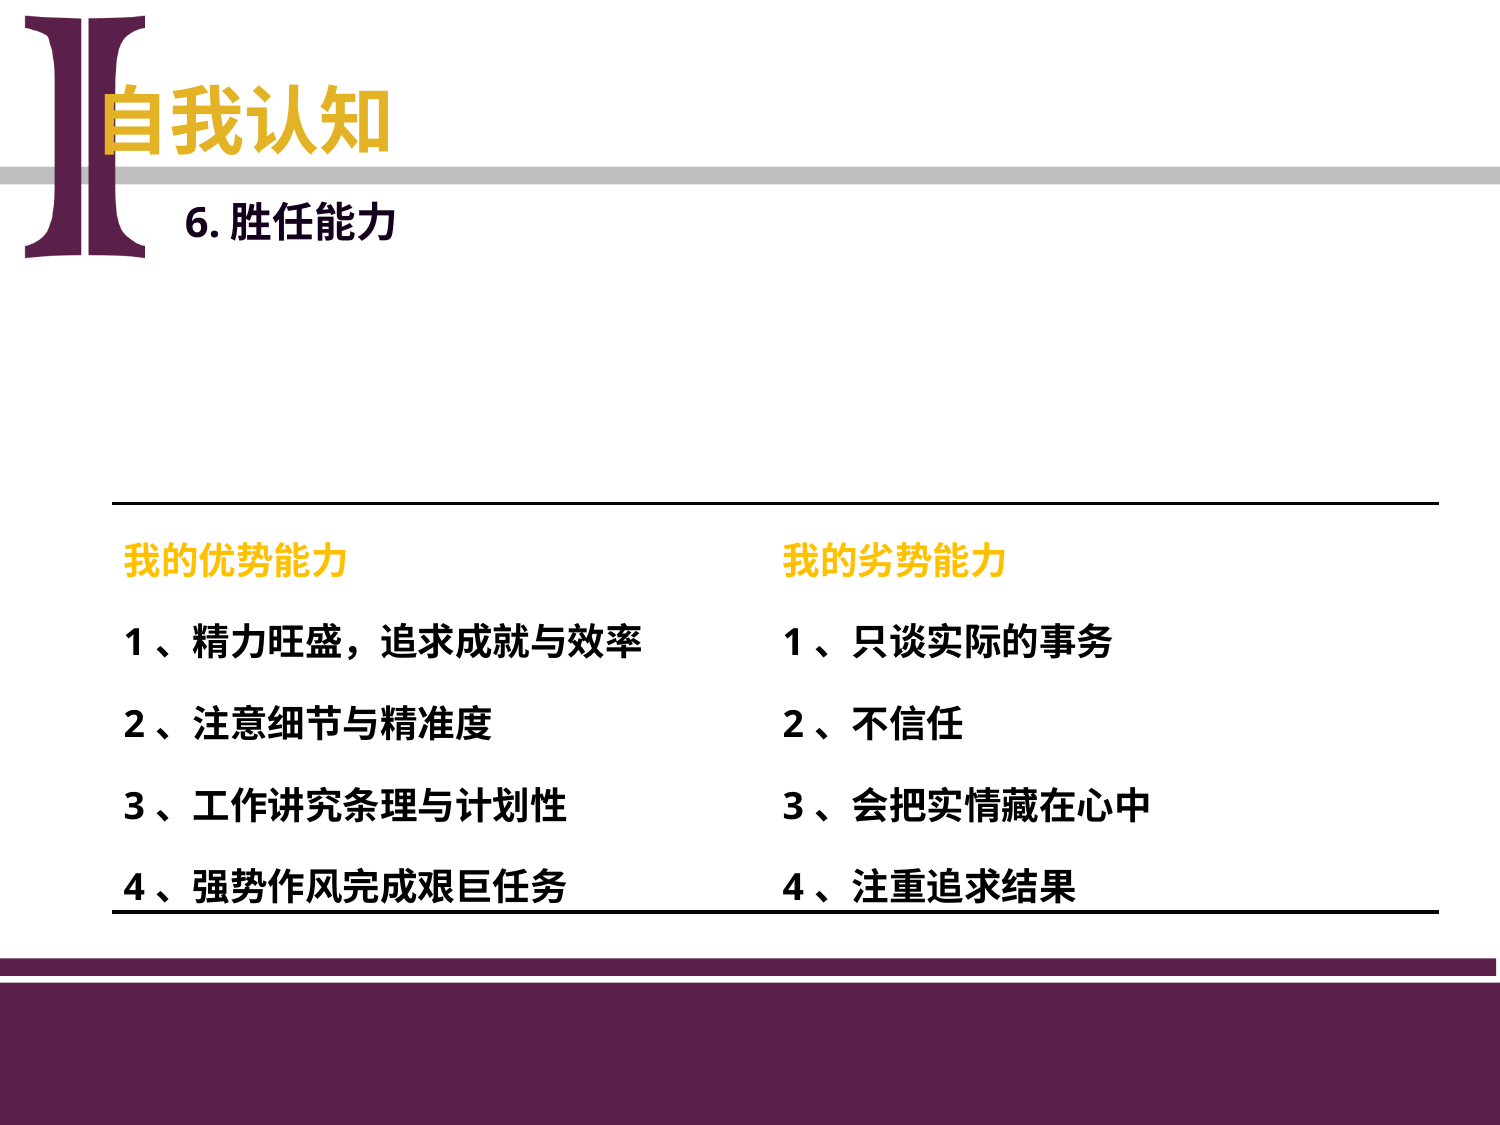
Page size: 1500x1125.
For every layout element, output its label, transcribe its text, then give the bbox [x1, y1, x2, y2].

table_cell 1、精力旺盛，追求成就与效率 2、注意细节与精准度 3、工作讲究条理与计划性 4、强势作风完成艰巨任务 [112, 585, 771, 910]
text_box 6.胜任能力 [200, 188, 483, 254]
table_header 我的劣势能力 [771, 505, 1439, 585]
table_cell 1、只谈实际的事务 2、不信任 3、会把实情藏在心中 4、注重追求结果 [771, 585, 1439, 910]
text_box 自我认知 [200, 66, 455, 172]
text_box [0, 981, 1500, 1125]
picture [0, 0, 195, 284]
table_header 我的优势能力 [112, 505, 771, 585]
text_box [0, 956, 1498, 978]
text_box [200, 164, 1500, 187]
